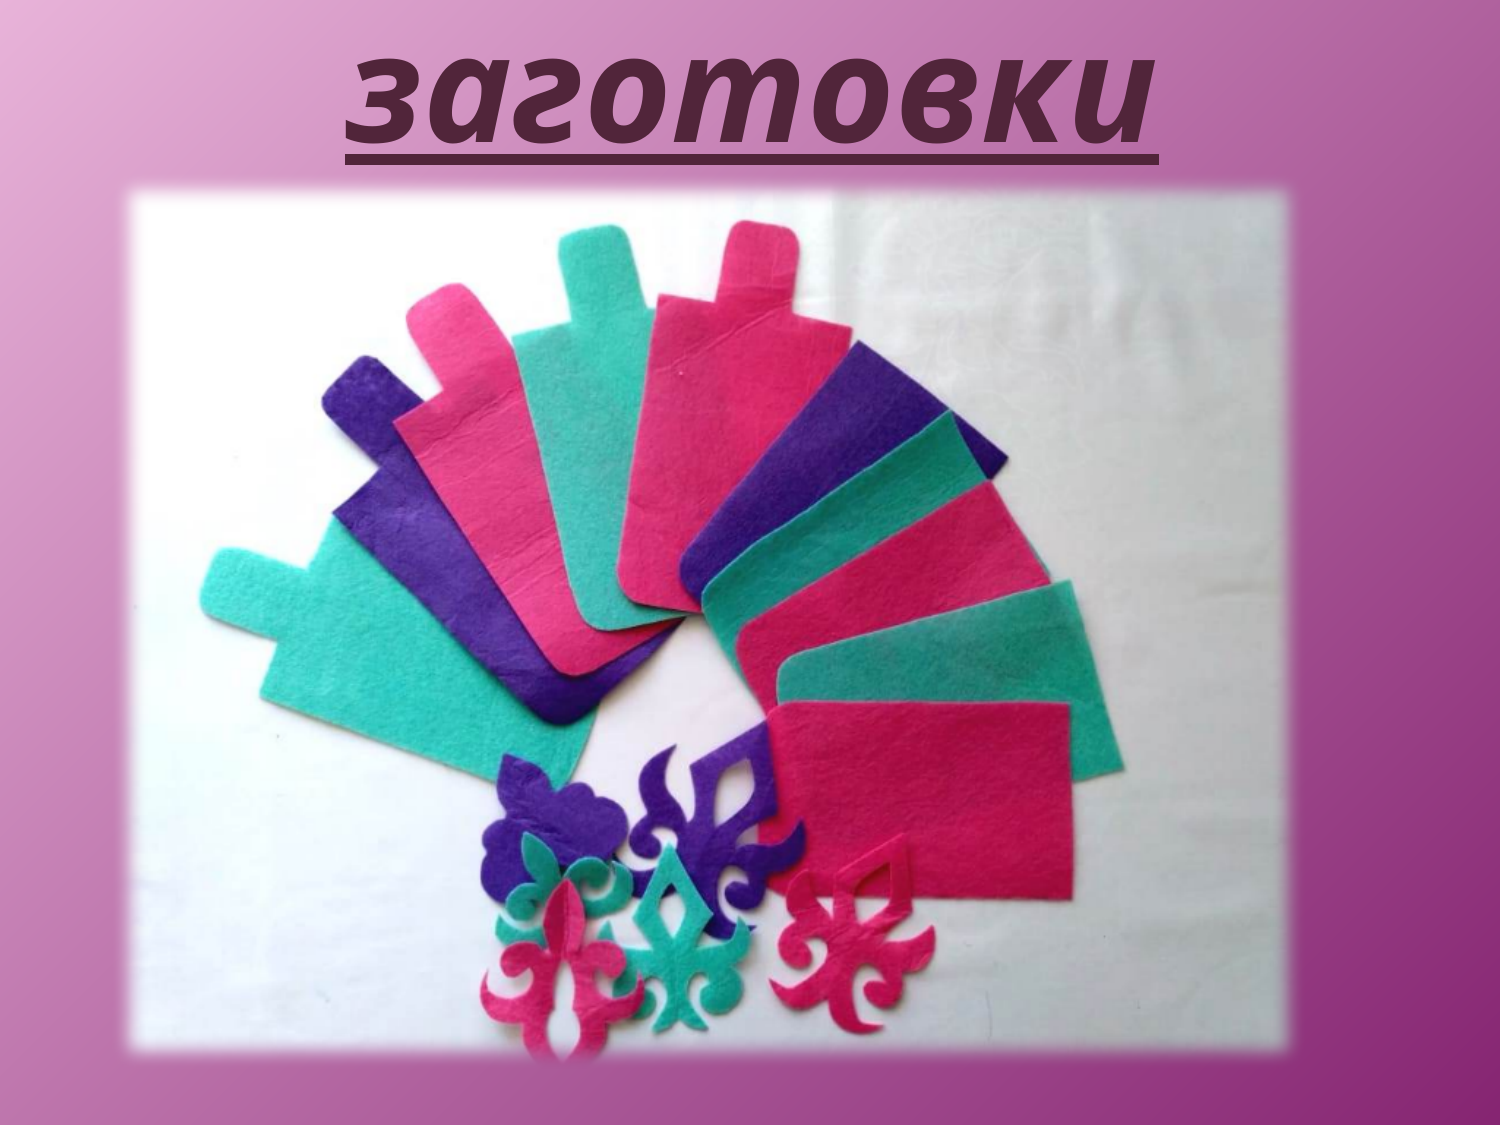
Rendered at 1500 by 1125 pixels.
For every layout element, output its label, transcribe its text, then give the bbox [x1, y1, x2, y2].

picture [111, 173, 1306, 1069]
title заготовки [76, 0, 1427, 177]
